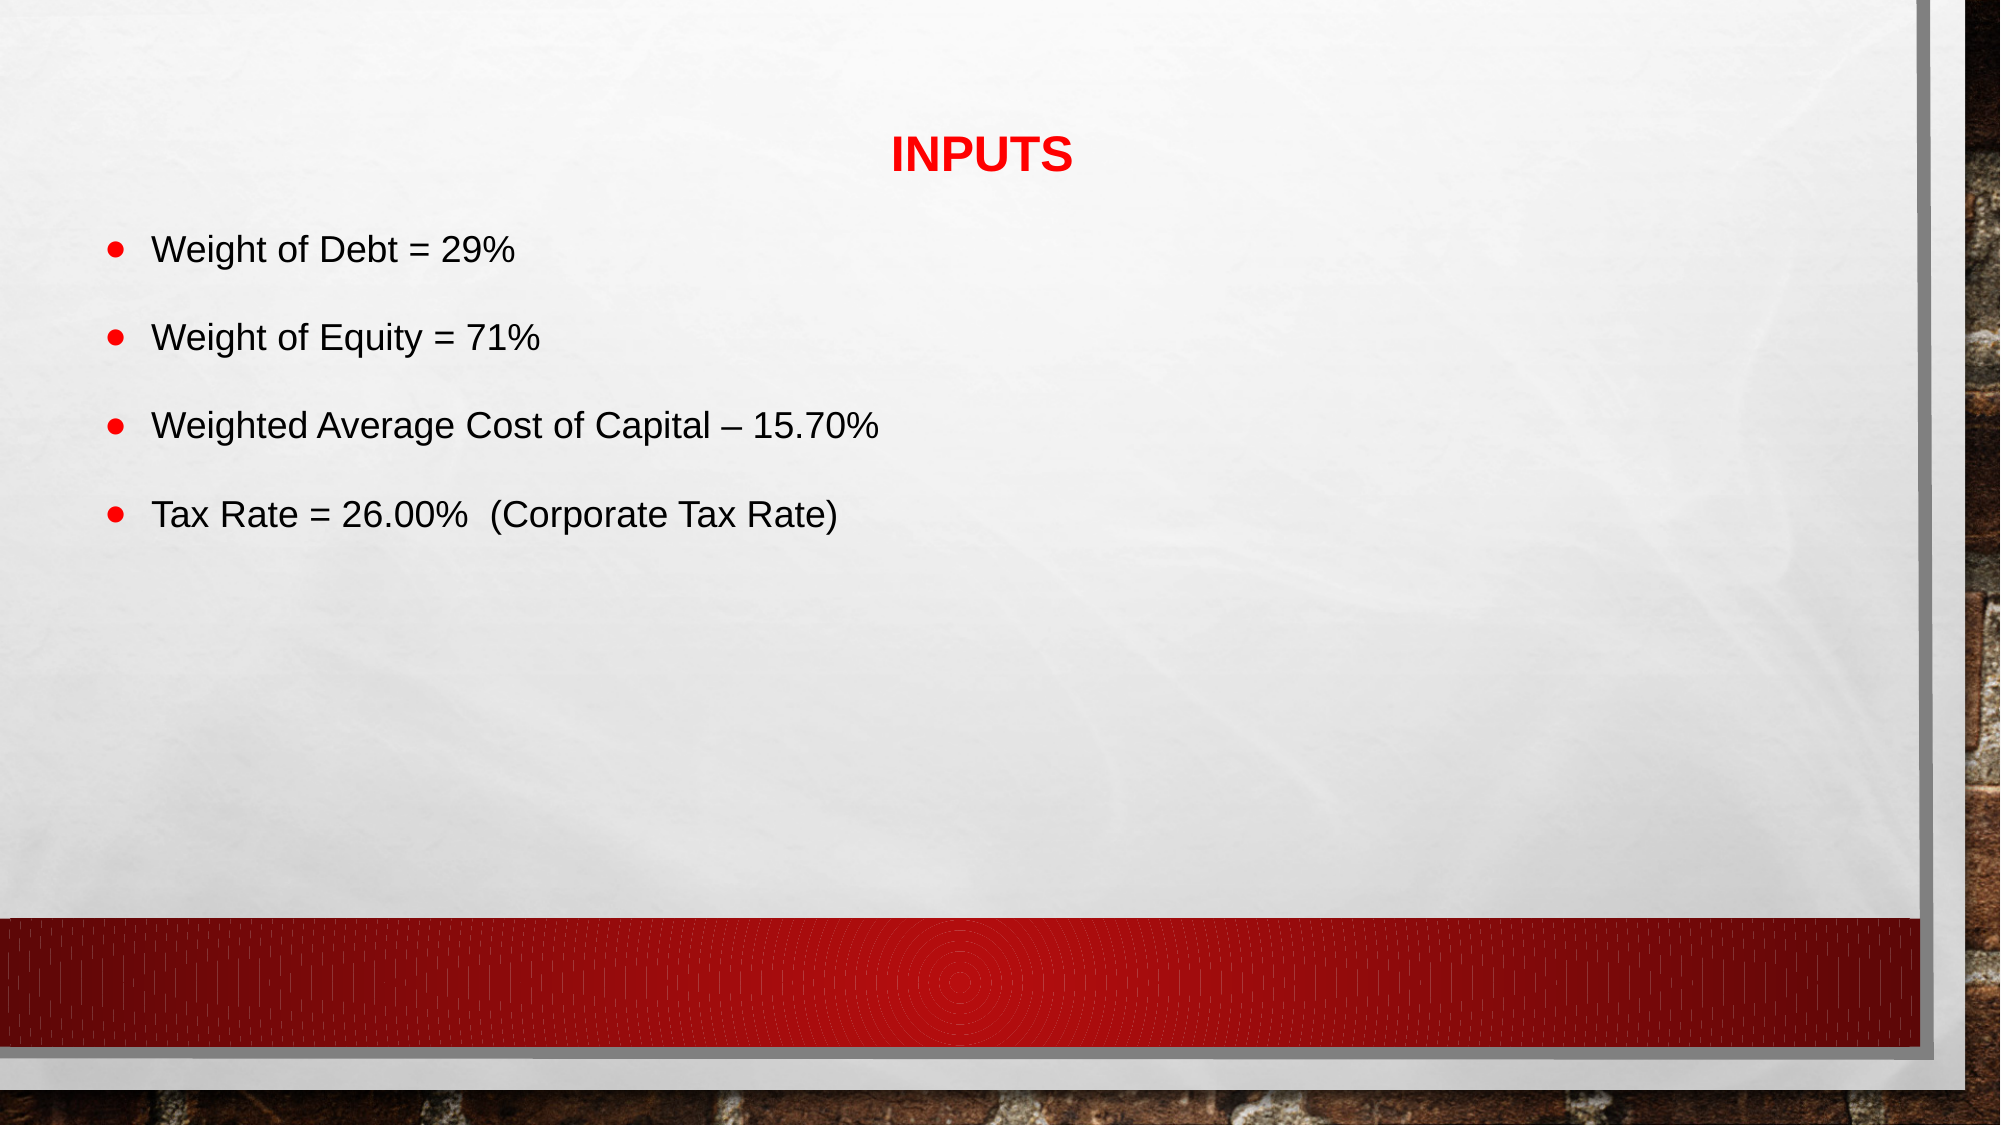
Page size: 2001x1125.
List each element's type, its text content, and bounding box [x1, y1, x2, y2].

picture [0, 0, 2000, 1125]
text_box INPUTS Weight of Debt = 29% Weight of Equity = 71% Weighted Average Cost of Capital – 15.70% Tax Rate = 26.00% (Corporate Tax Rate) [89, 84, 1875, 631]
